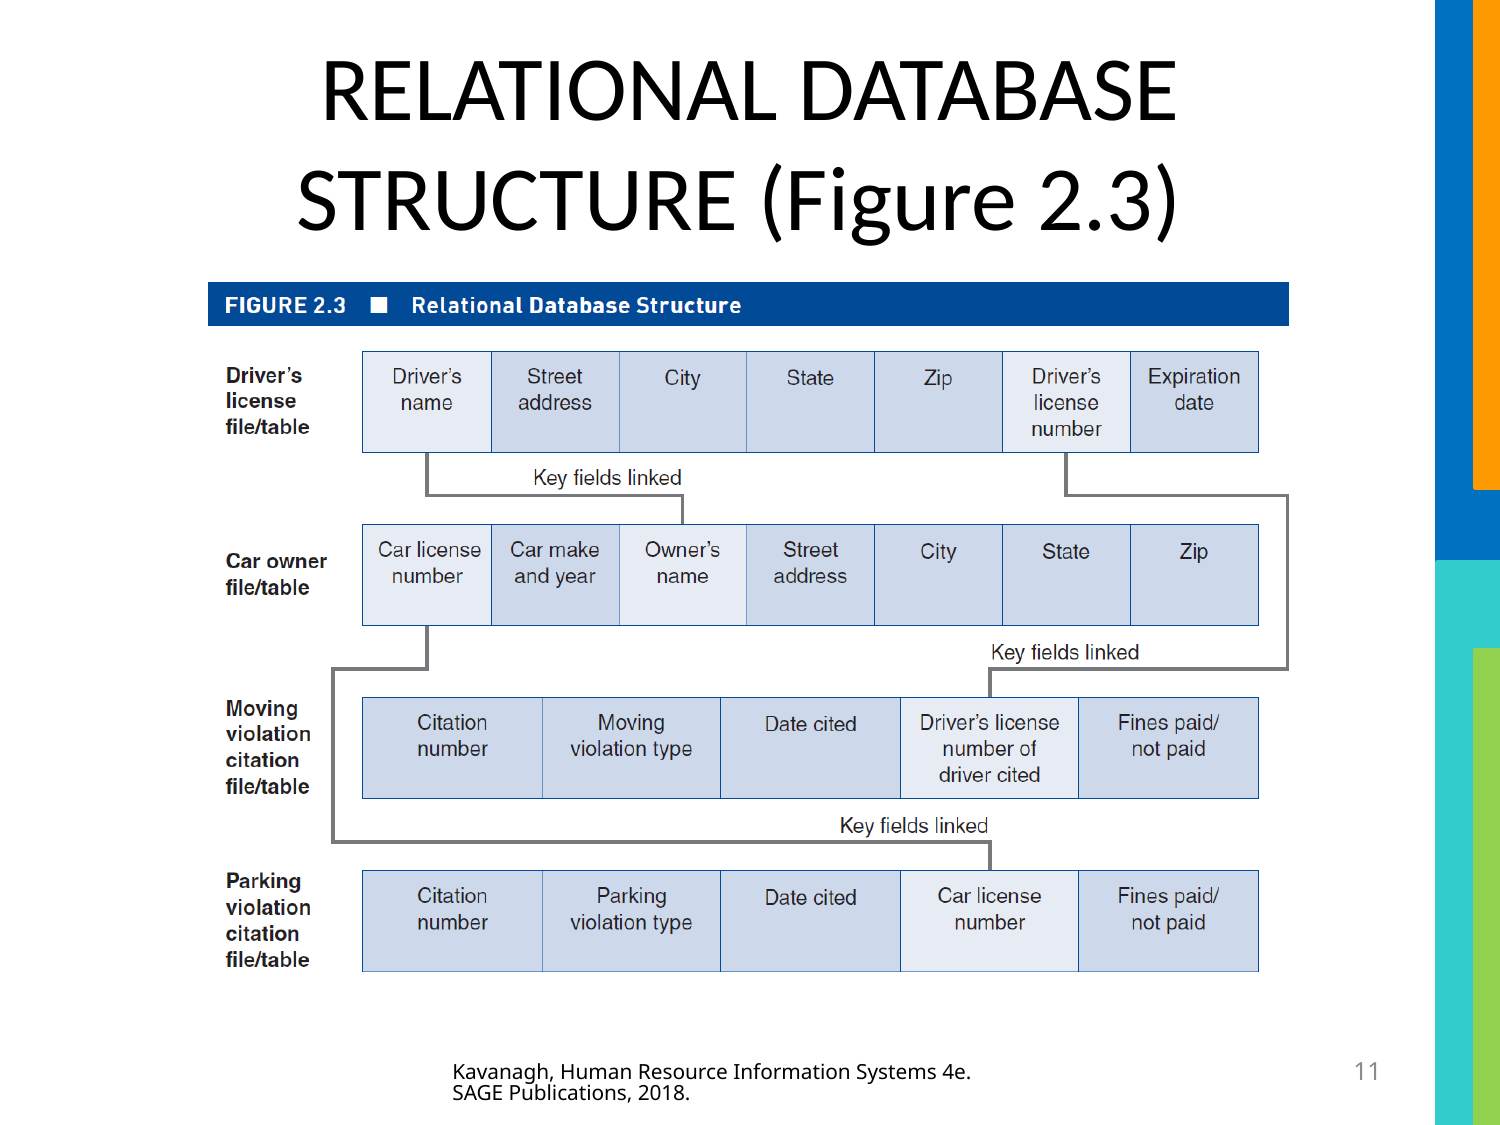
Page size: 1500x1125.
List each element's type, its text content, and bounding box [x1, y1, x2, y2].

slide_number 11 [1059, 1042, 1397, 1103]
footer Kavanagh, Human Resource Information Systems 4e. SAGE Publications, 2018. [437, 1042, 1004, 1103]
title RELATIONAL DATABASE STRUCTURE (Figure 2.3) [75, 45, 1425, 233]
picture [204, 277, 1296, 979]
